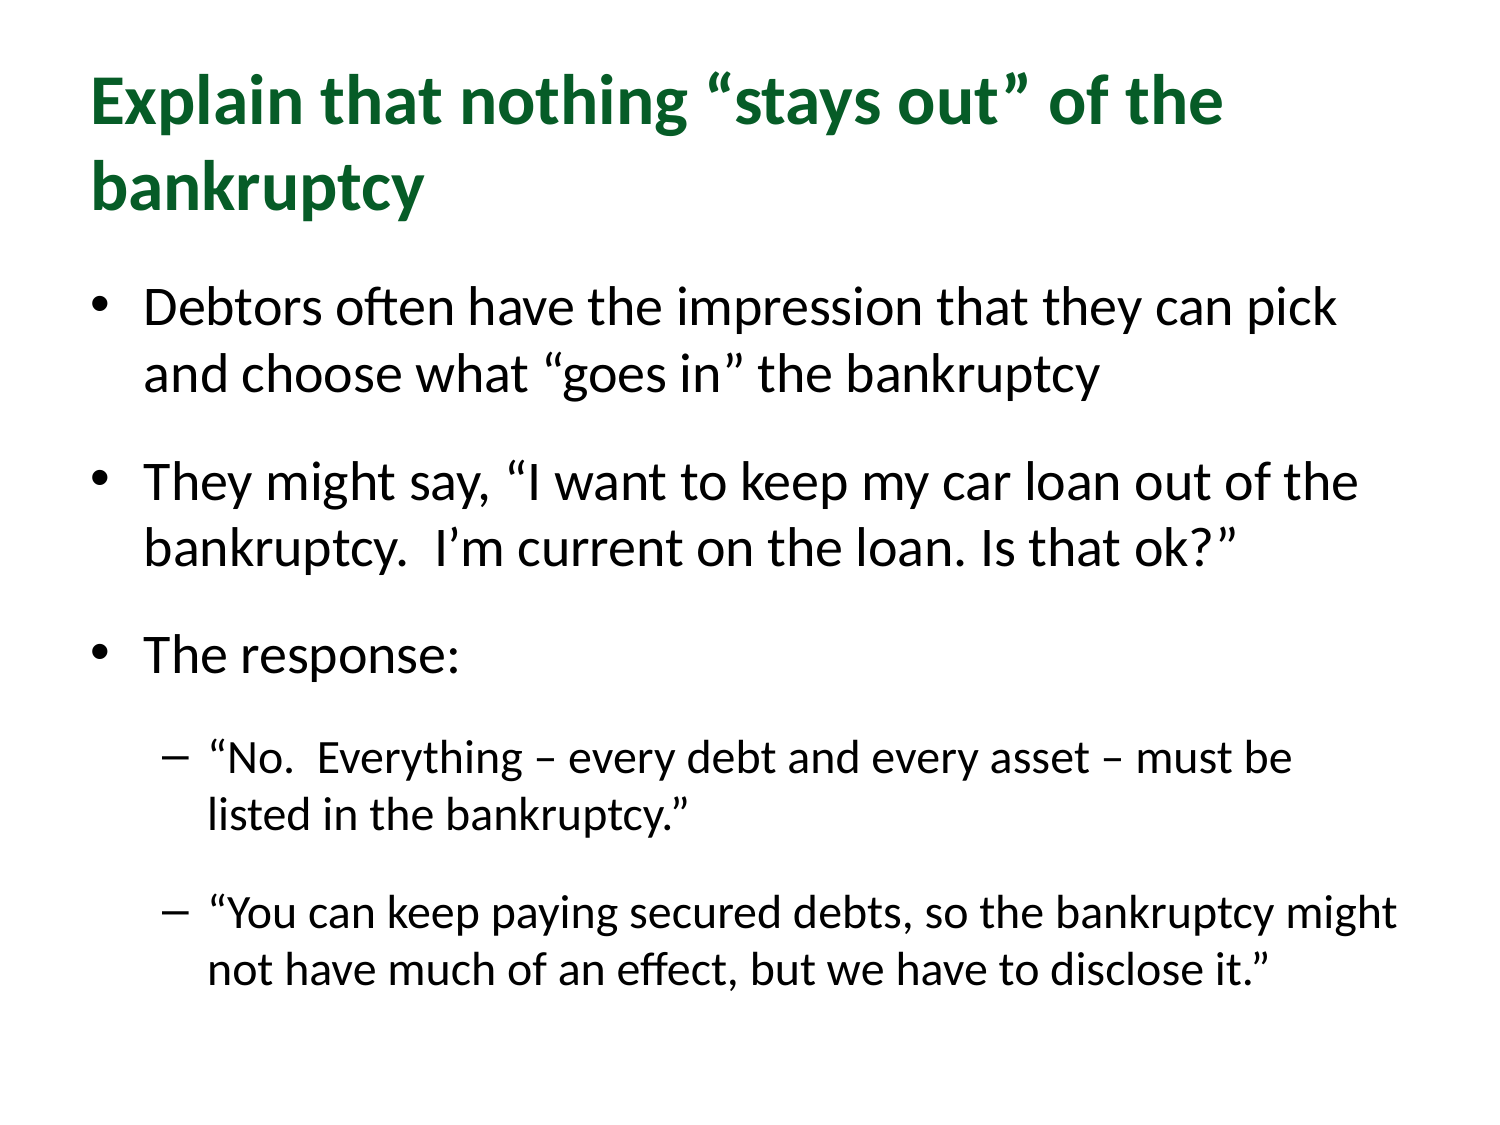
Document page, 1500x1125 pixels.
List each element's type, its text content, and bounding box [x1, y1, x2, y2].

title Explain that nothing “stays out” of the bankruptcy [75, 45, 1425, 233]
list Debtors often have the impression that they can pick and choose what “goes in” the bankruptcy They might say, “I want to keep my car loan out of the bankruptcy. I’m current on the loan. Is that ok?” The response: “No. Everything – every debt and every asset – must be listed in the bankruptcy.” “You can keep paying secured debts, so the bankruptcy might not have much of an effect, but we have to disclose it.” [75, 262, 1425, 1038]
